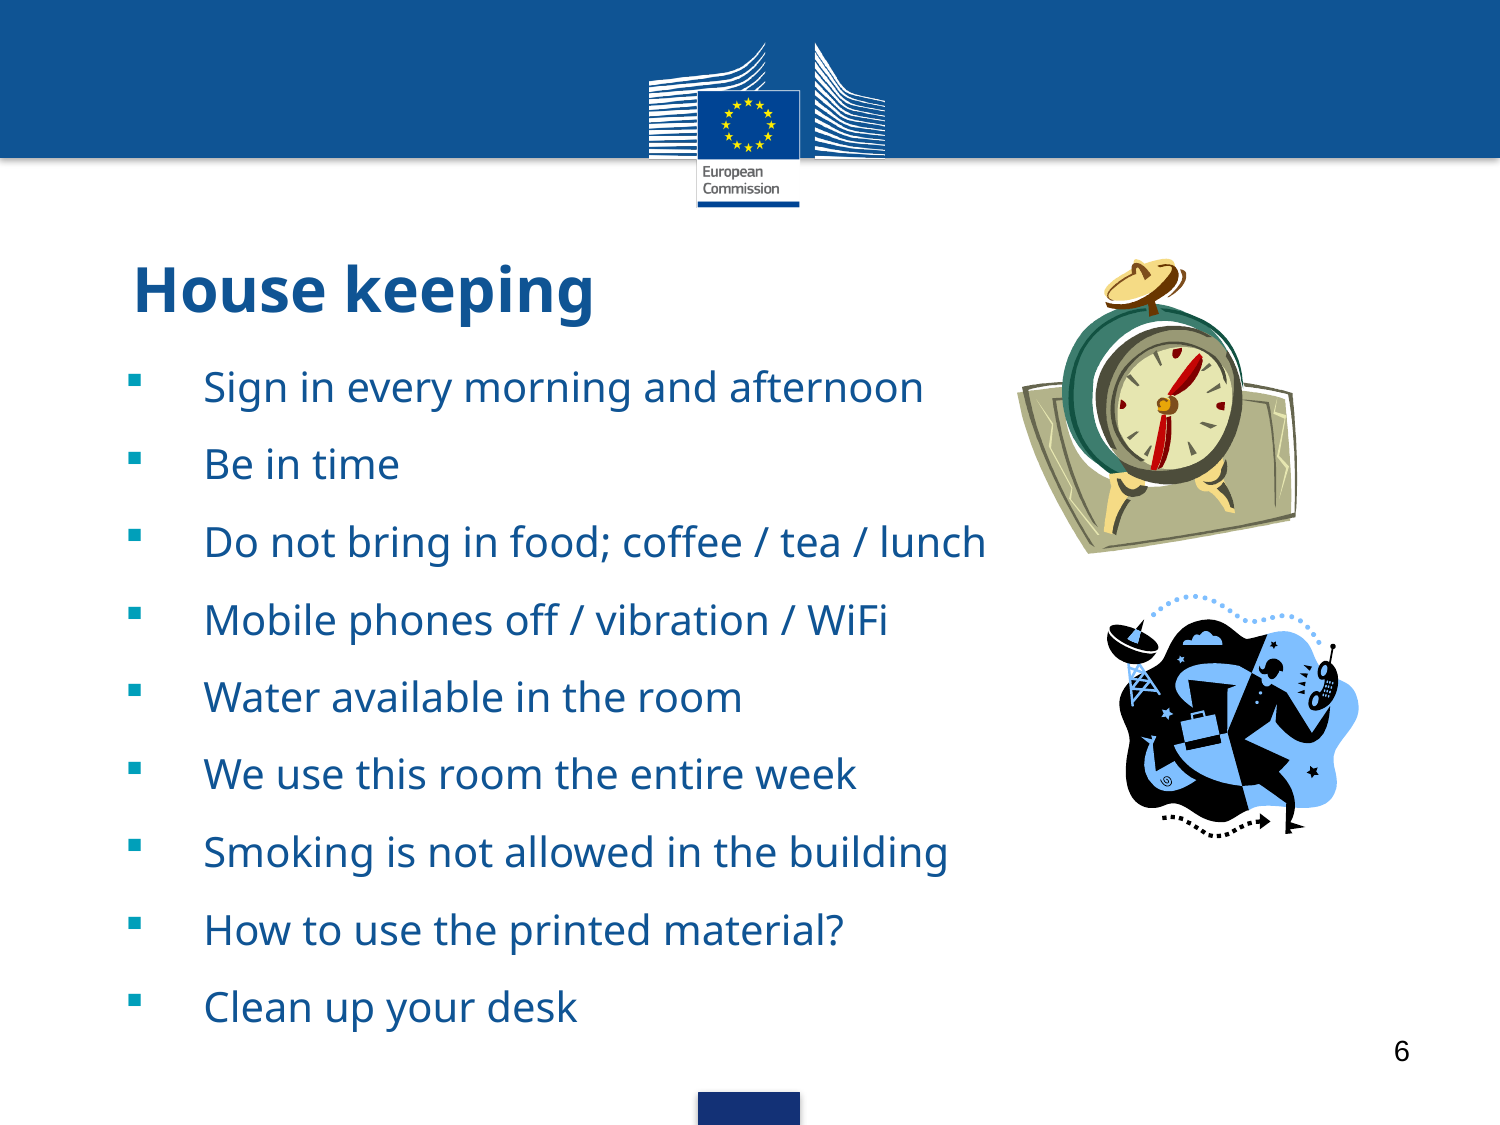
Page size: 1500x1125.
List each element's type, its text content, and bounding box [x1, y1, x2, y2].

picture [649, 42, 885, 208]
title House keeping [58, 210, 1409, 337]
picture [1016, 255, 1302, 559]
picture [1104, 593, 1362, 839]
slide_number 6 [1074, 1024, 1426, 1103]
list Sign in every morning and afternoon Be in time Do not bring in food; coffee / tea / lunch Mobile phones off / vibration / WiFi Water available in the room We use this room the entire week Smoking is not allowed in the building How to use the printed material? Clean up your desk [34, 337, 1466, 1125]
